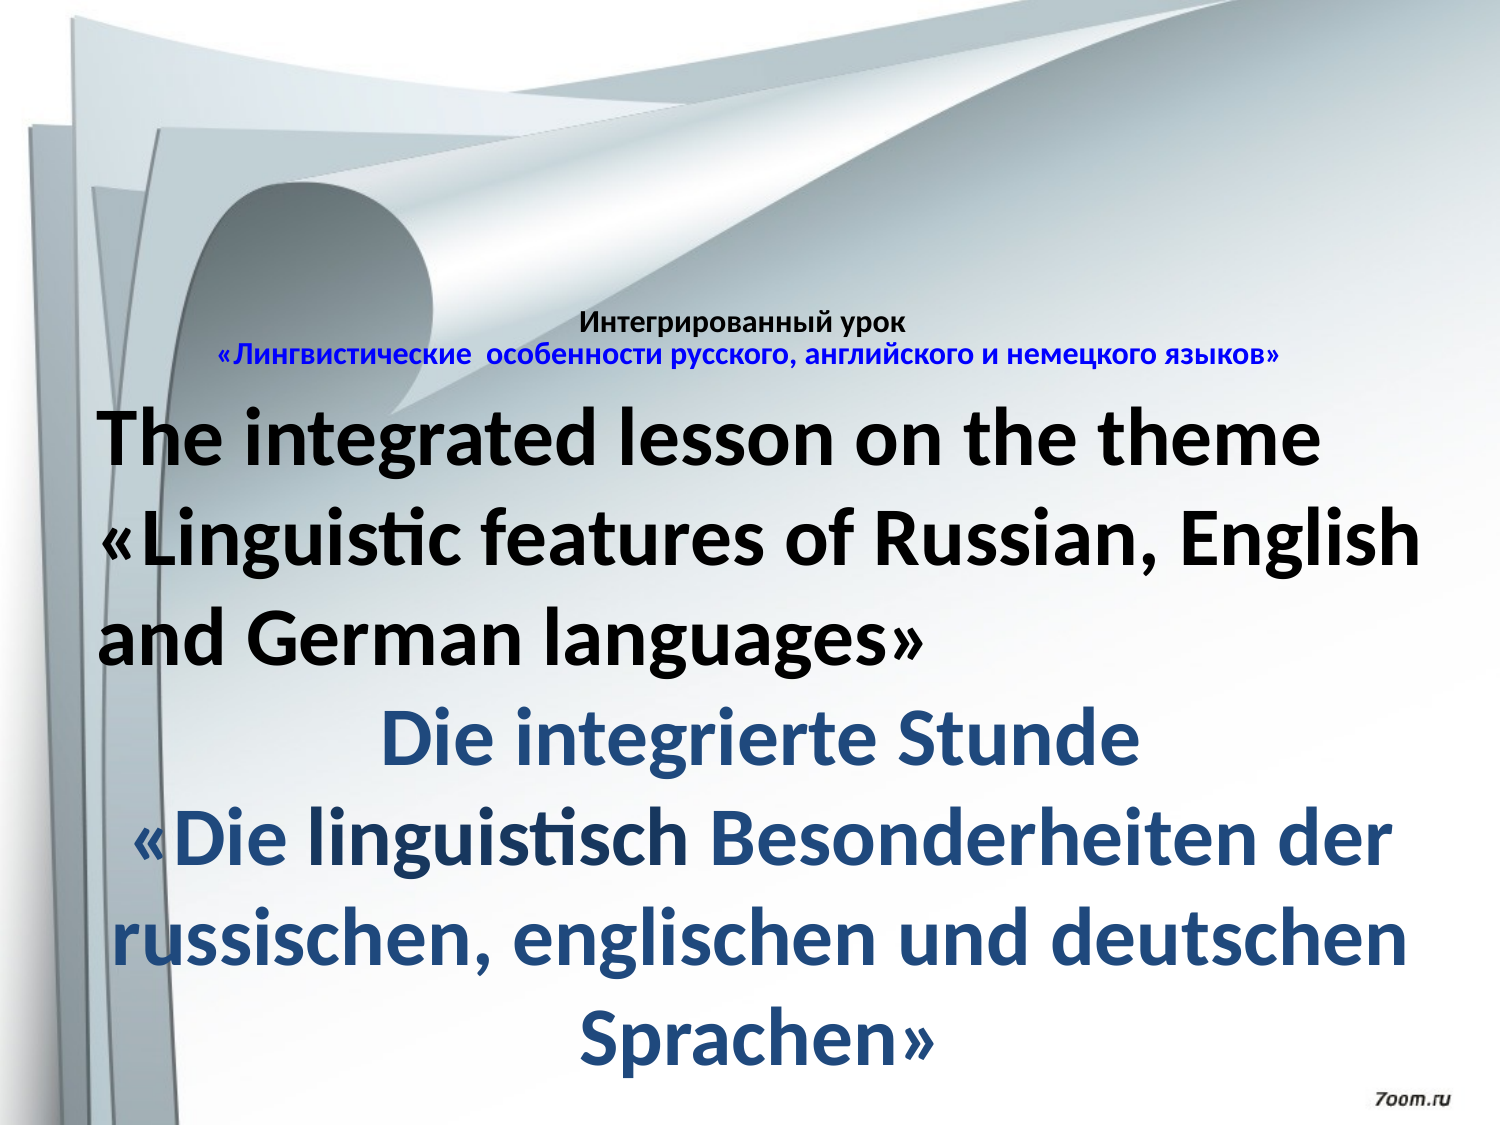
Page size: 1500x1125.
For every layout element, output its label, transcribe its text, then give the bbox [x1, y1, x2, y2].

title Интегрированный урок «Лингвистические особенности русского, английского и немецкого языков» [112, 137, 1388, 375]
picture [0, 0, 1500, 1125]
text_box The integrated lesson on the theme «Linguistic features of Russian, English and German languages» Die integrierte Stunde «Die linguistisch Besonderheiten der russischen, englischen und deutschen Sprachen» [82, 375, 1441, 1090]
